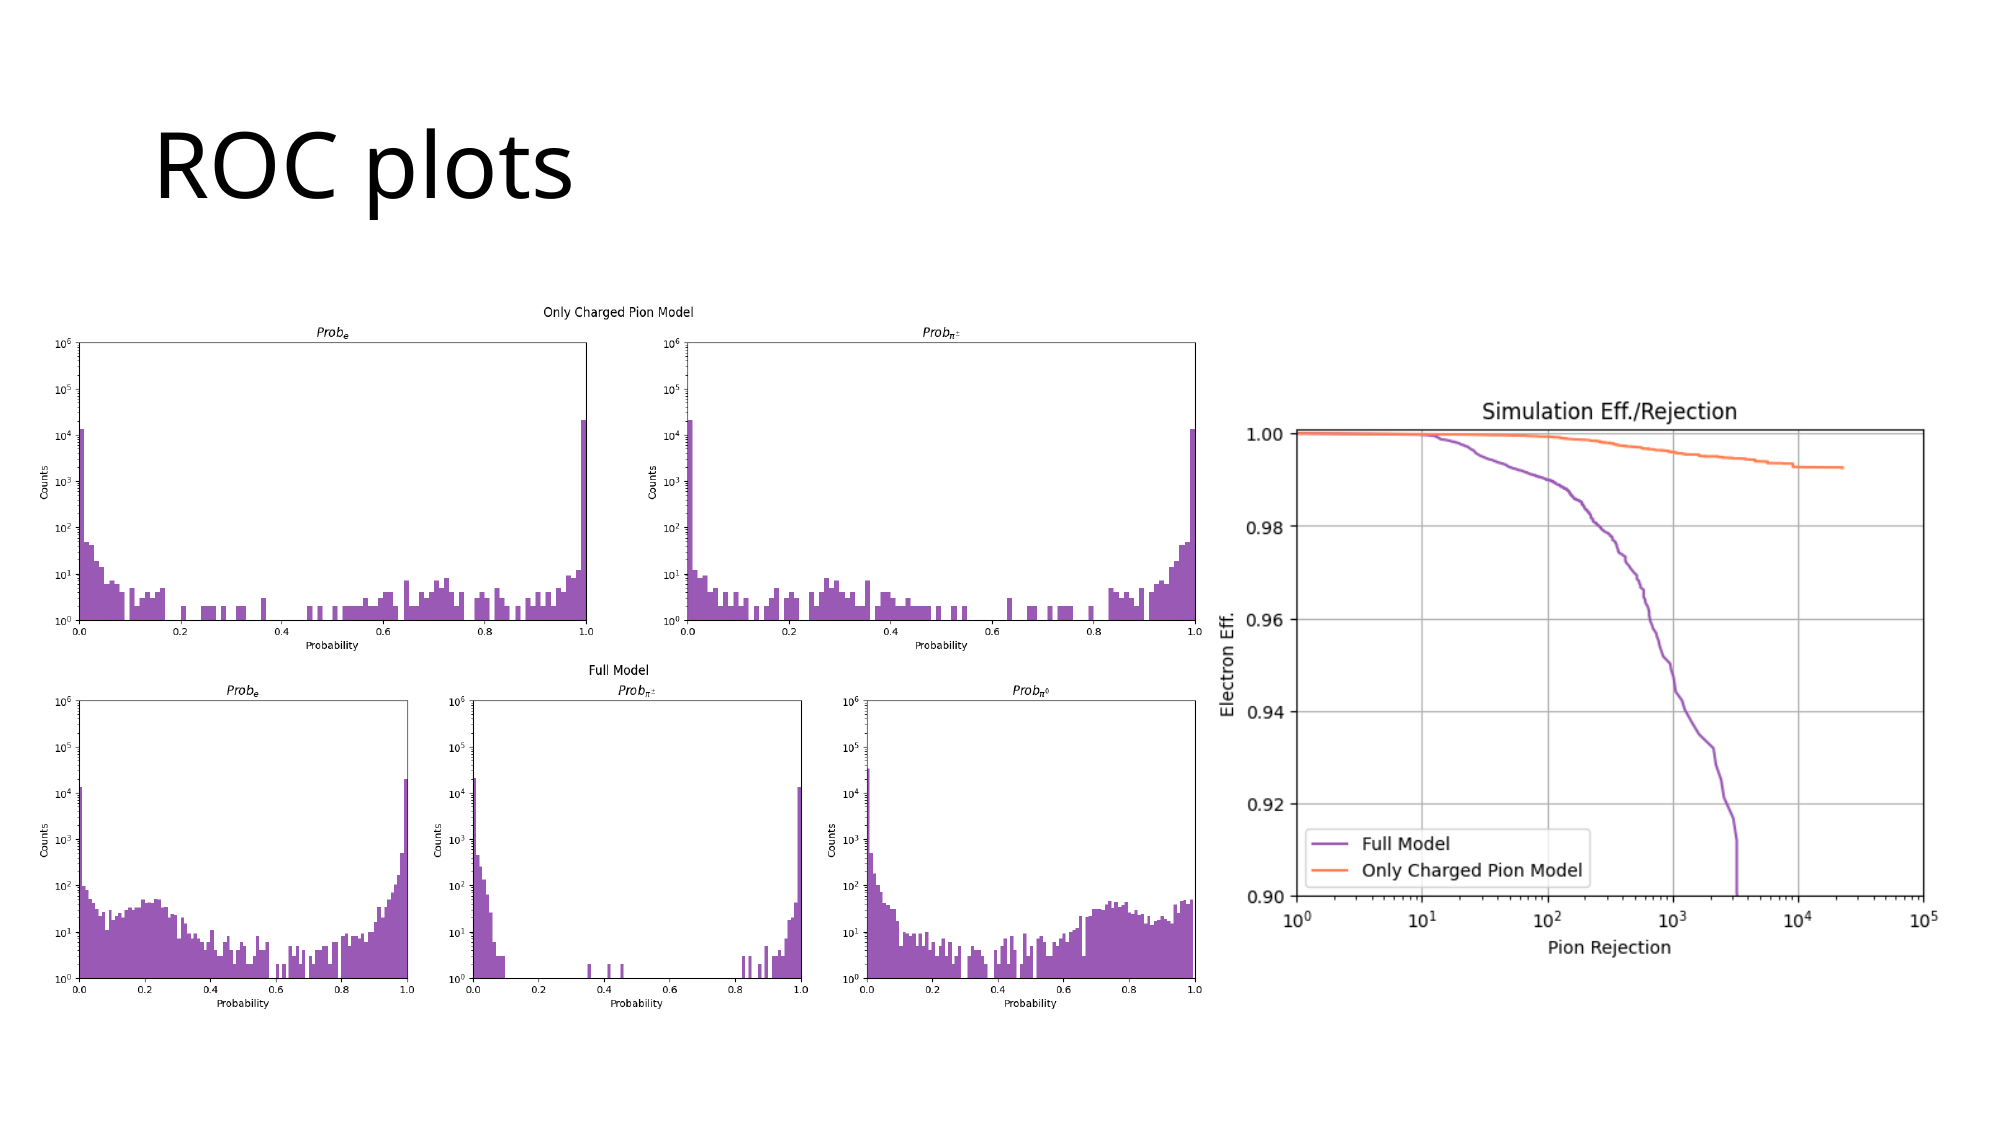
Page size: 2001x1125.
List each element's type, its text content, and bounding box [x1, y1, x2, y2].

title ROC plots [137, 59, 1863, 278]
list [32, 298, 1209, 656]
picture [32, 389, 1951, 1016]
